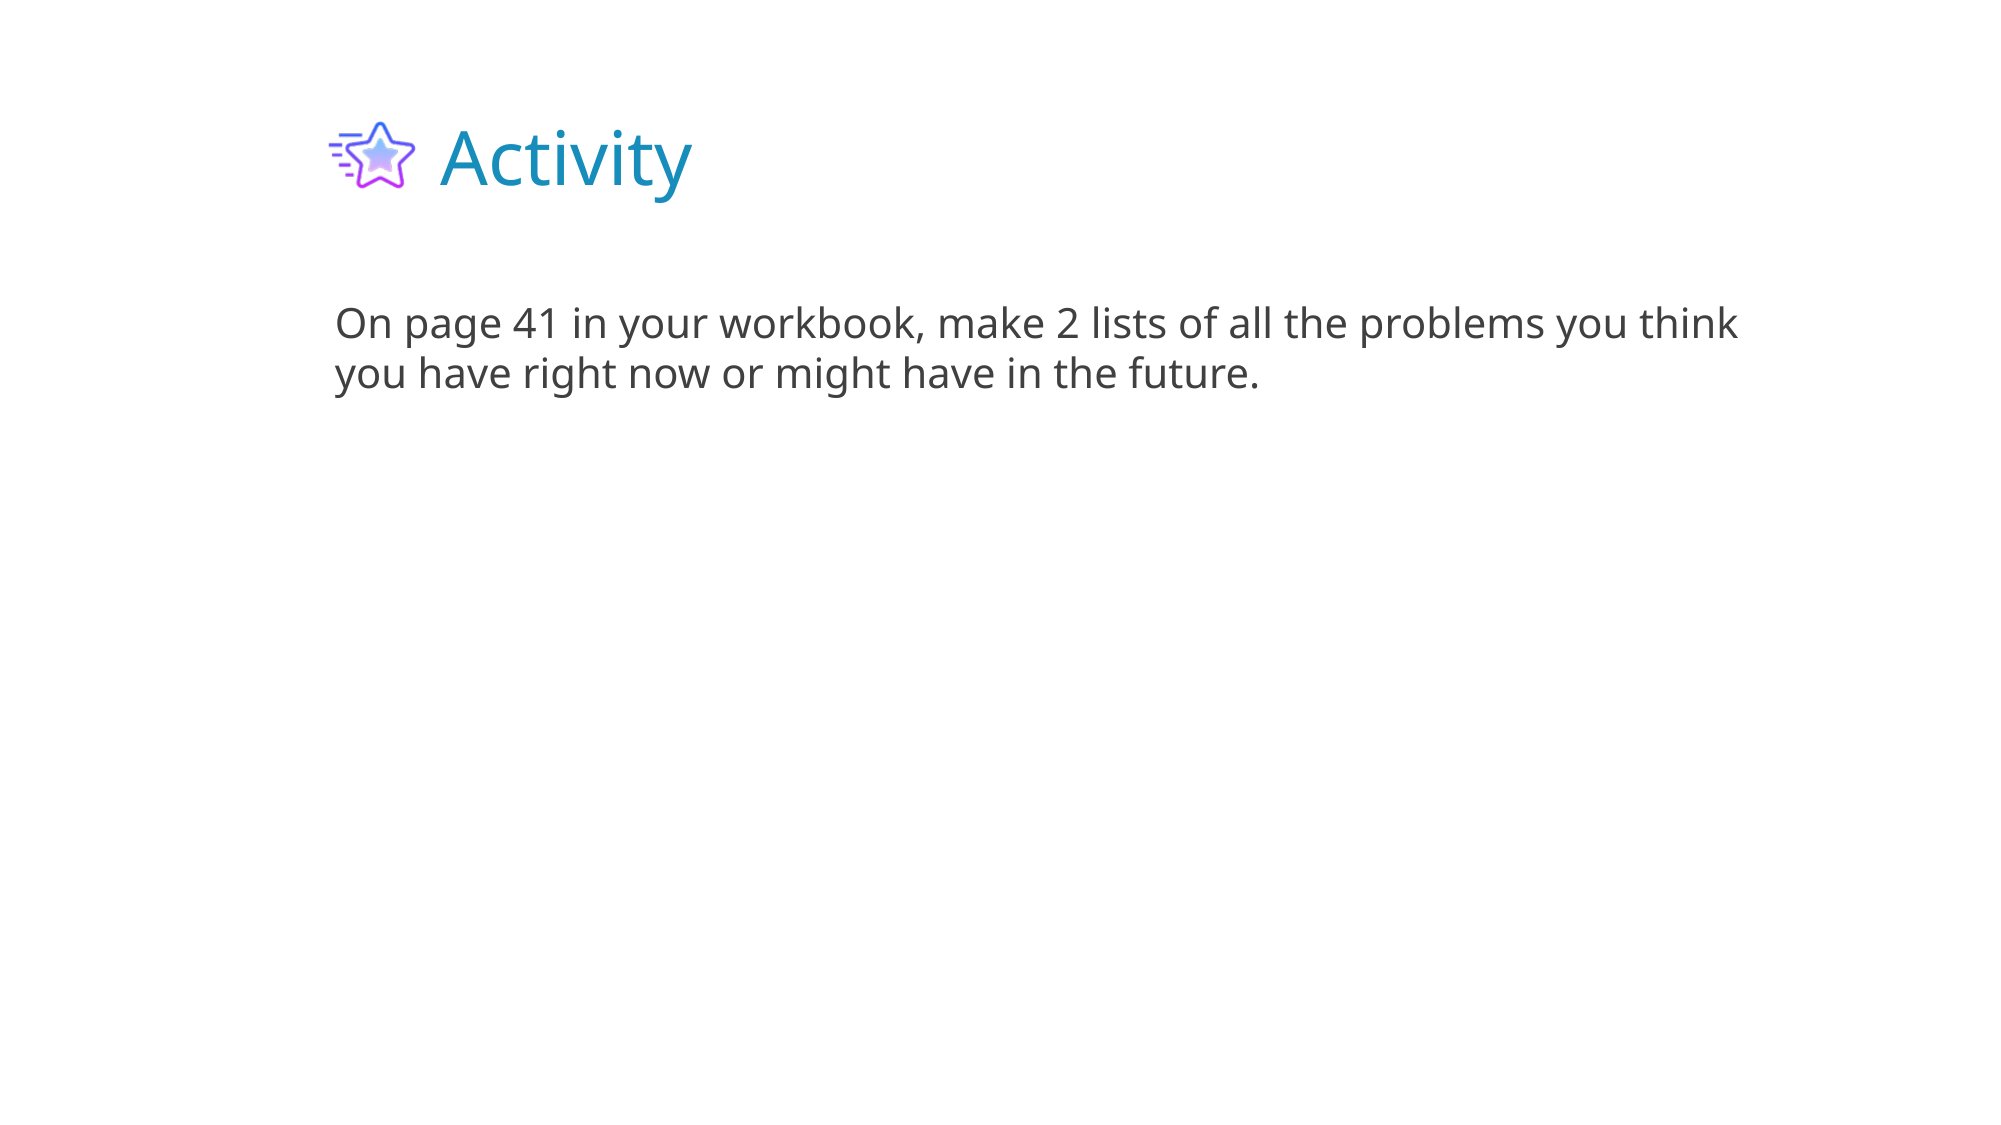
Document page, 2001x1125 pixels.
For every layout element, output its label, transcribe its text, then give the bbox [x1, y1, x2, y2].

picture [319, 102, 425, 208]
title Activity [425, 102, 1888, 313]
list On page 41 in your workbook, make 2 lists of all the problems you think you have right now or might have in the future. [319, 289, 1783, 1013]
